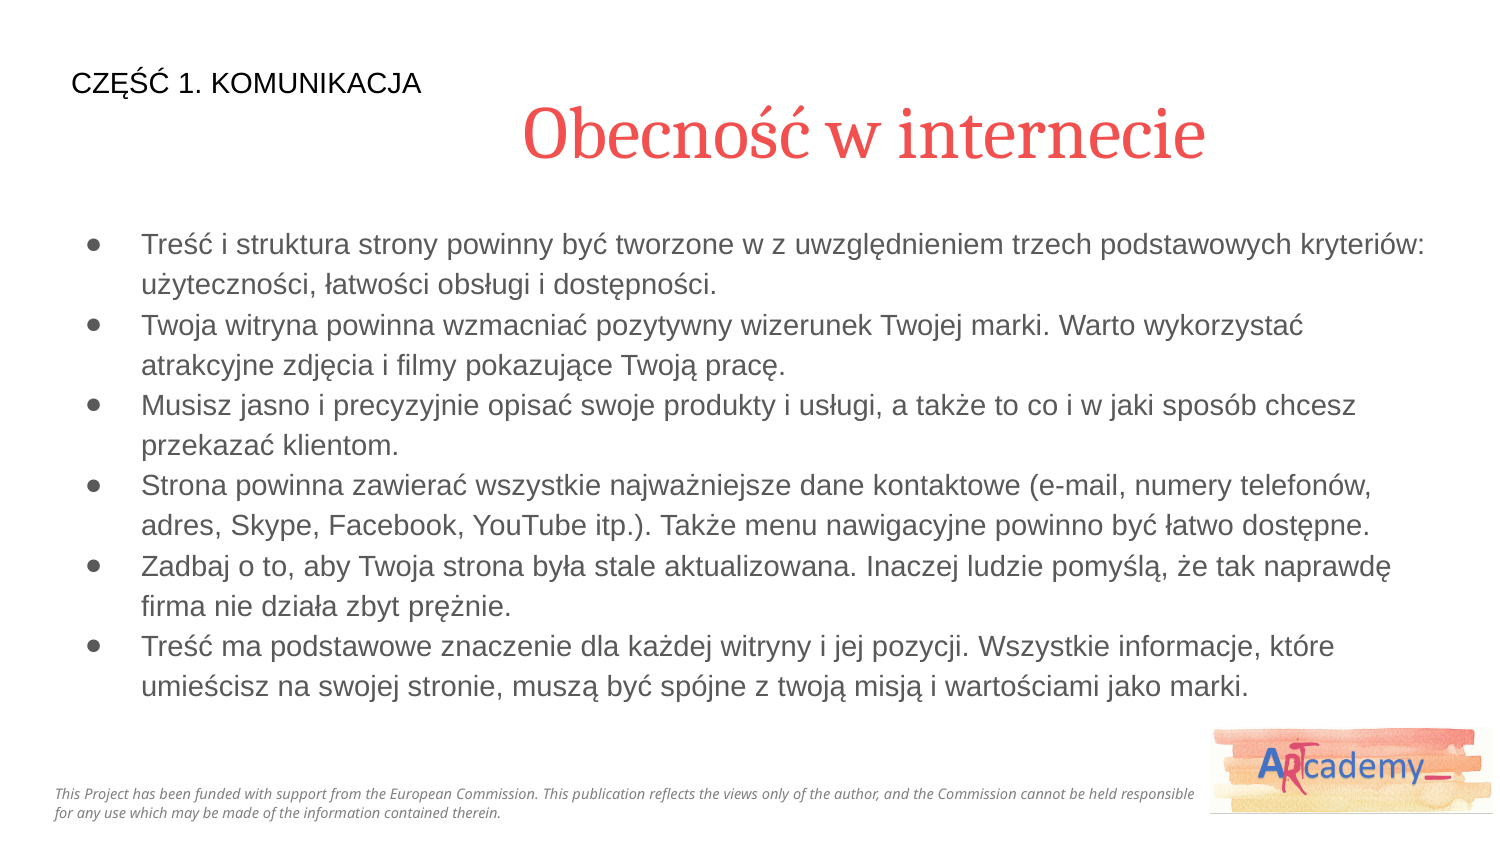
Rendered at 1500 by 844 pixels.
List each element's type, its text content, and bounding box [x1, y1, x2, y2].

text_box CZĘŚĆ 1. KOMUNIKACJA [56, 56, 477, 107]
text_box Obecność w internecie [508, 68, 1284, 261]
list Treść i struktura strony powinny być tworzone w z uwzględnieniem trzech podstawowych kryteriów: użyteczności, łatwości obsługi i dostępności. Twoja witryna powinna wzmacniać pozytywny wizerunek Twojej marki. Warto wykorzystać atrakcyjne zdjęcia i filmy pokazujące Twoją pracę. Musisz jasno i precyzyjnie opisać swoje produkty i usługi, a także to co i w jaki sposób chcesz przekazać klientom. Strona powinna zawierać wszystkie najważniejsze dane kontaktowe (e-mail, numery telefonów, adres, Skype, Facebook, YouTube itp.). Także menu nawigacyjne powinno być łatwo dostępne. Zadbaj o to, aby Twoja strona była stale aktualizowana. Inaczej ludzie pomyślą, że tak naprawdę firma nie działa zbyt prężnie. Treść ma podstawowe znaczenie dla każdej witryny i jej pozycji. Wszystkie informacje, które umieścisz na swojej stronie, muszą być spójne z twoją misją i wartościami jako marki. [51, 205, 1449, 775]
text_box This Project has been funded with support from the European Commission. This publication reflects the views only of the author, and the Commission cannot be held responsible for any use which may be made of the information contained therein. [39, 775, 1205, 821]
picture [1210, 709, 1493, 844]
